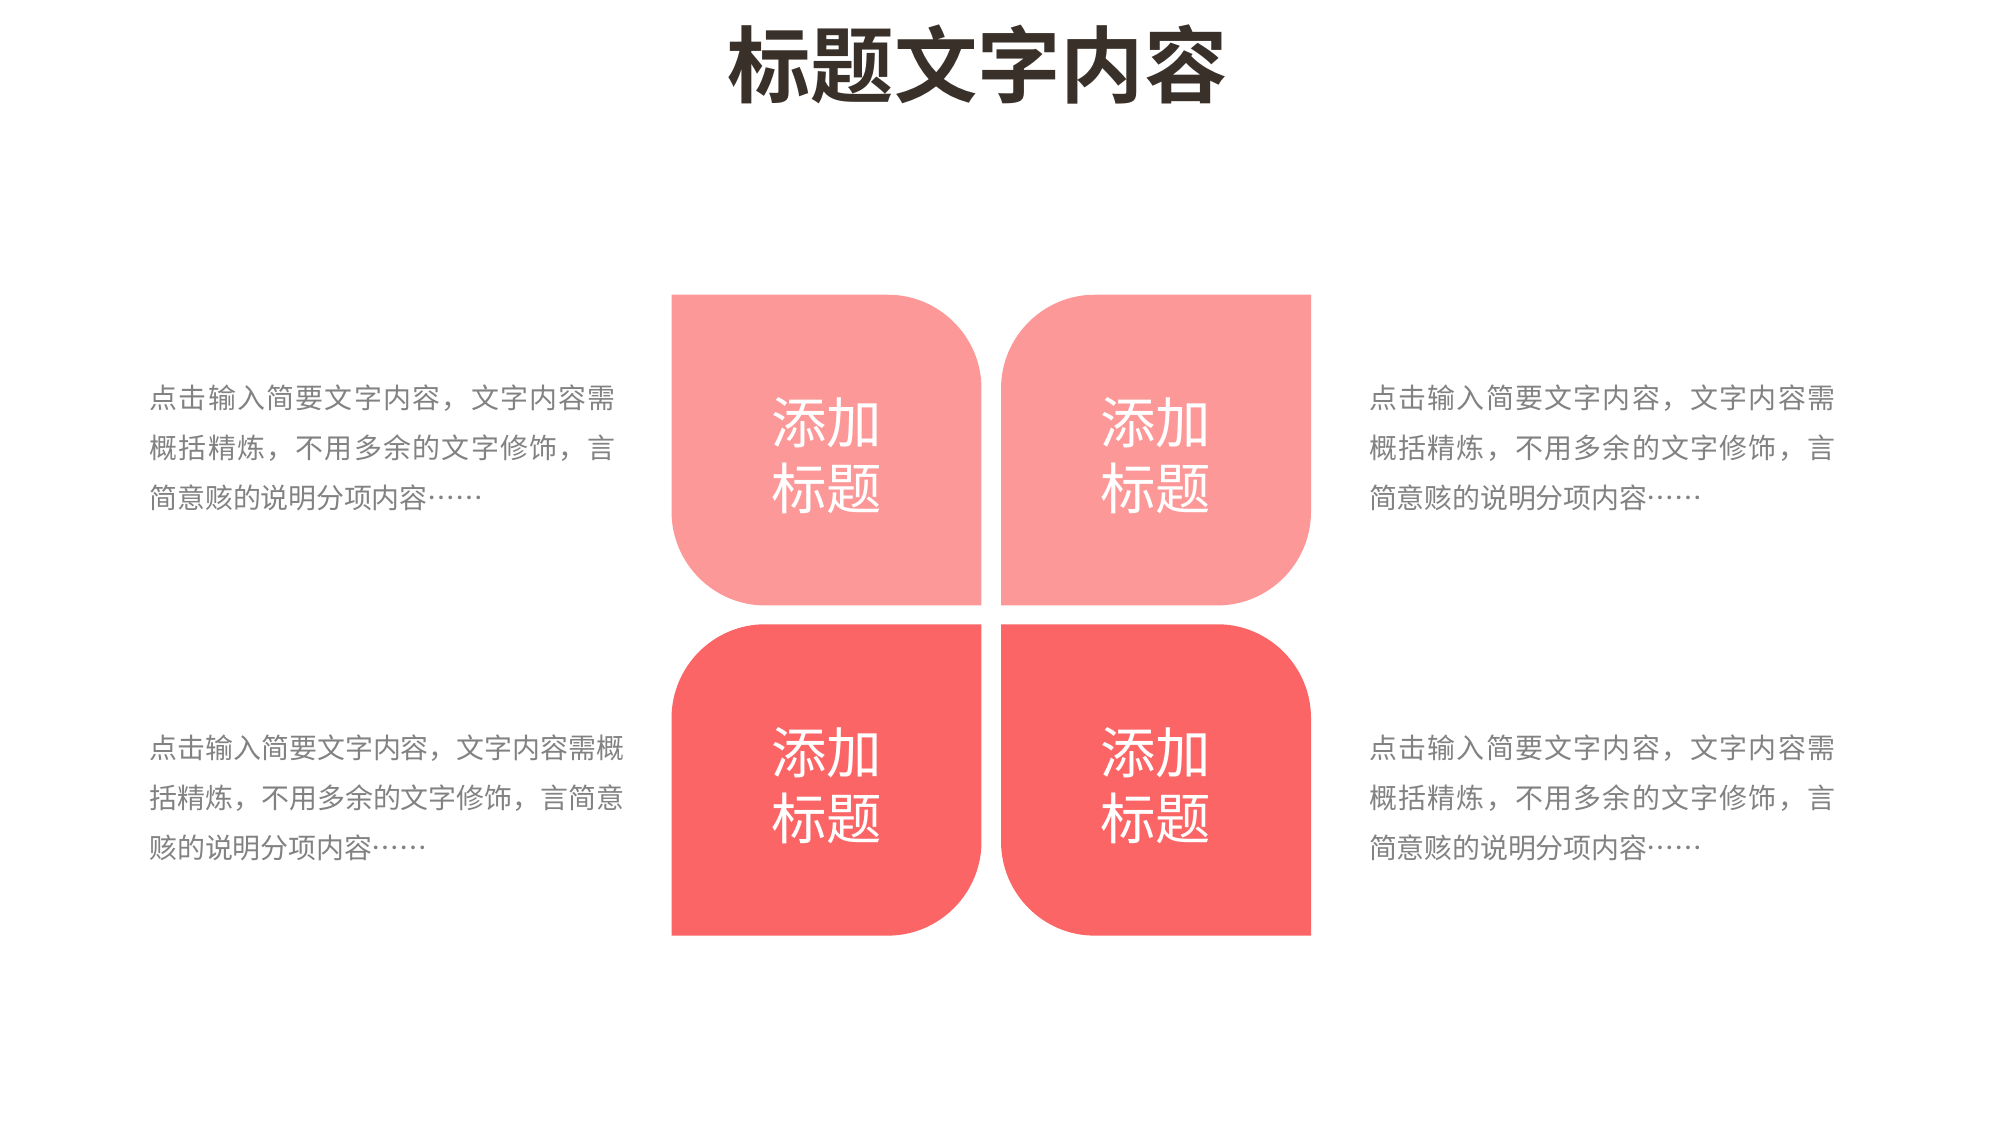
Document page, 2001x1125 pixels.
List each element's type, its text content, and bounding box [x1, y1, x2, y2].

text_box [1001, 624, 1312, 936]
text_box [671, 624, 982, 936]
text_box 添加 标题 [728, 377, 925, 521]
text_box 添加 标题 [1061, 707, 1251, 851]
text_box [671, 294, 982, 606]
text_box 点击输入简要文字内容，文字内容需概括精炼，不用多余的文字修饰，言简意赅的说明分项内容…… [1369, 714, 1835, 865]
text_box 点击输入简要文字内容，文字内容需概括精炼，不用多余的文字修饰，言简意赅的说明分项内容…… [149, 364, 616, 515]
text_box 点击输入简要文字内容，文字内容需概括精炼，不用多余的文字修饰，言简意赅的说明分项内容…… [149, 714, 624, 865]
text_box 标题文字内容 [713, 5, 1243, 121]
text_box [1001, 294, 1312, 606]
text_box 添加 标题 [1061, 377, 1251, 521]
text_box 添加 标题 [730, 707, 923, 851]
text_box 点击输入简要文字内容，文字内容需概括精炼，不用多余的文字修饰，言简意赅的说明分项内容…… [1369, 364, 1835, 515]
